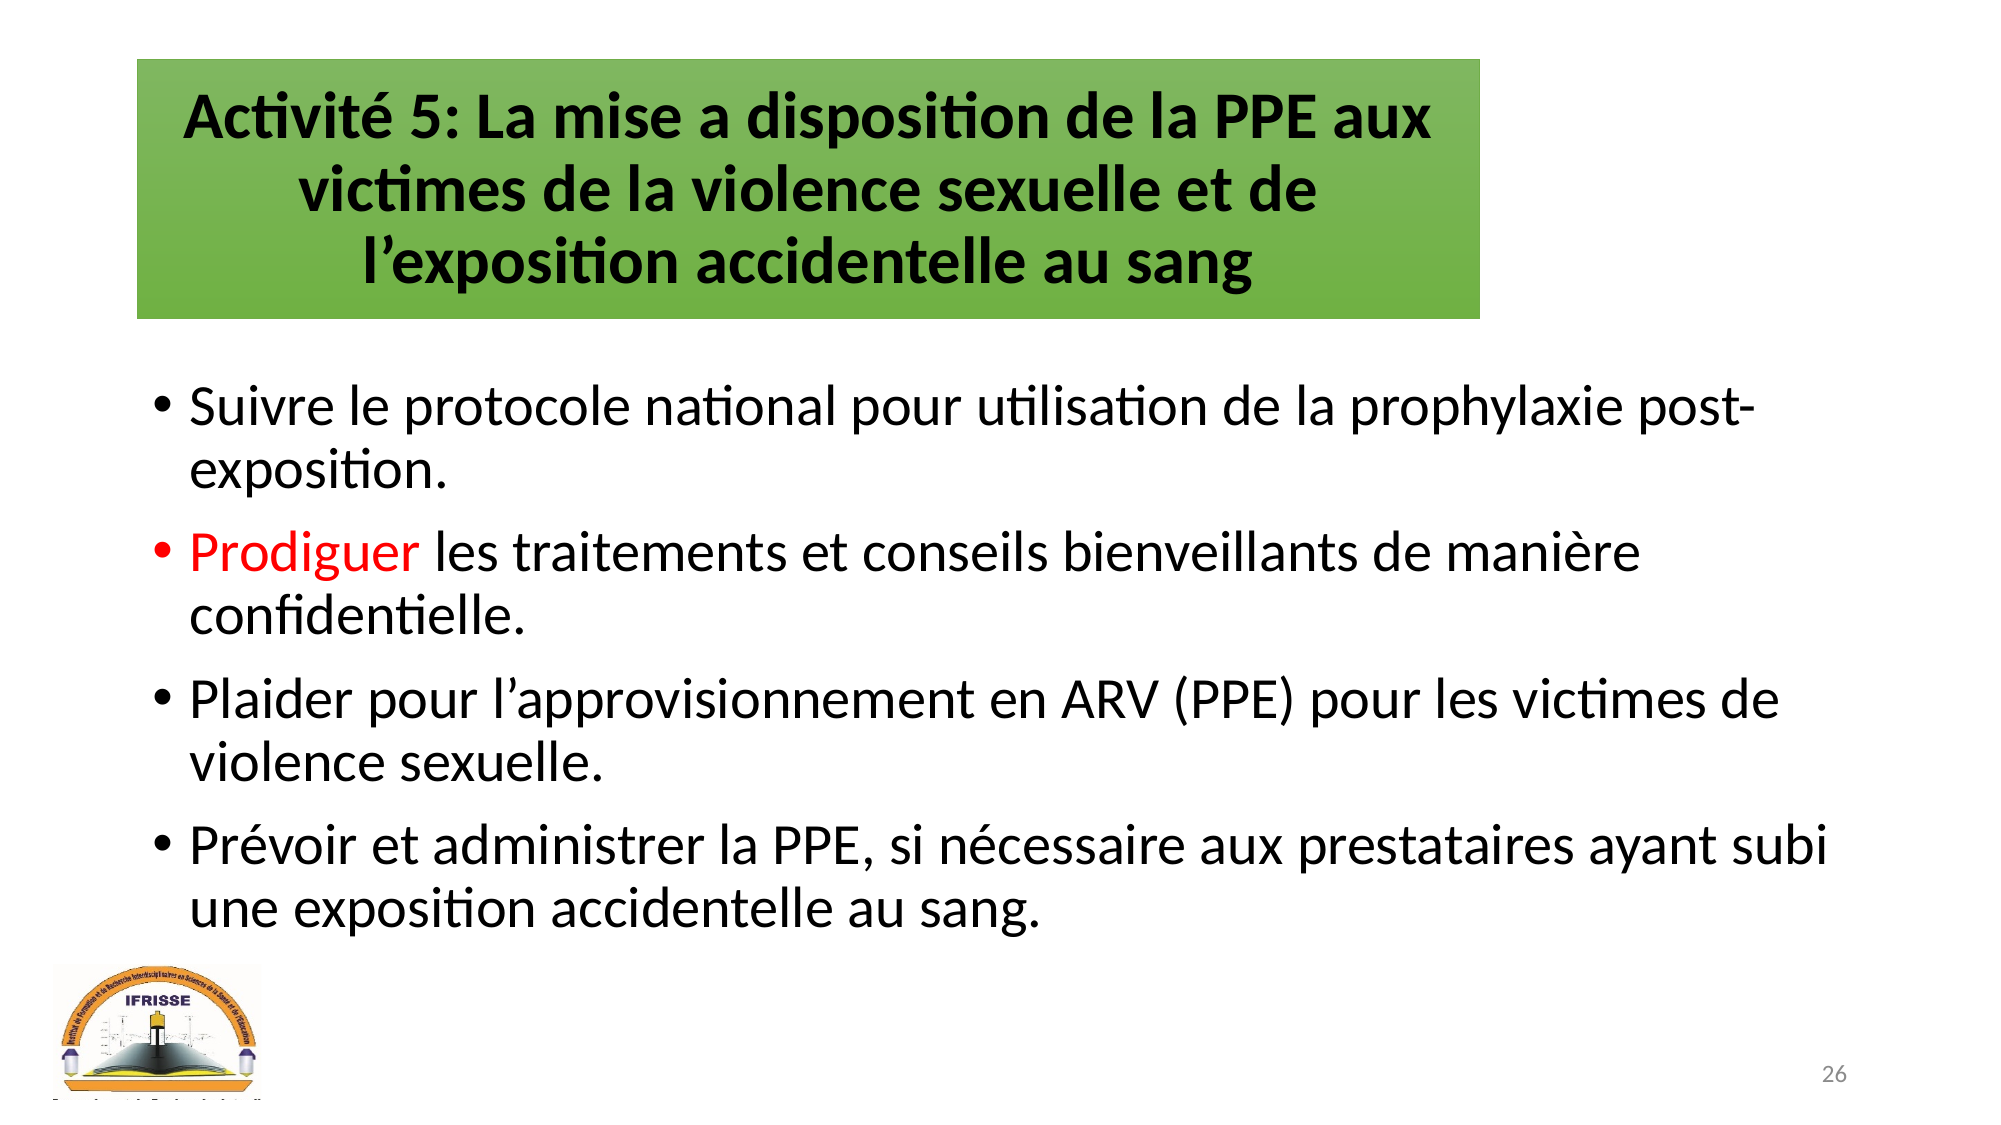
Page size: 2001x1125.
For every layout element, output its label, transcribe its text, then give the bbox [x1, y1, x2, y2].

slide_number 26 [1412, 1042, 1863, 1103]
title Activité 5: La mise a disposition de la PPE aux victimes de la violence sexuelle et de l’exposition accidentelle au sang [137, 59, 1480, 319]
list Suivre le protocole national pour utilisation de la prophylaxie post-exposition. Prodiguer les traitements et conseils bienveillants de manière confidentielle. Plaider pour l’approvisionnement en ARV (PPE) pour les victimes de violence sexuelle. Prévoir et administrer la PPE, si nécessaire aux prestataires ayant subi une exposition accidentelle au sang. [137, 367, 1863, 995]
picture [53, 964, 262, 1100]
